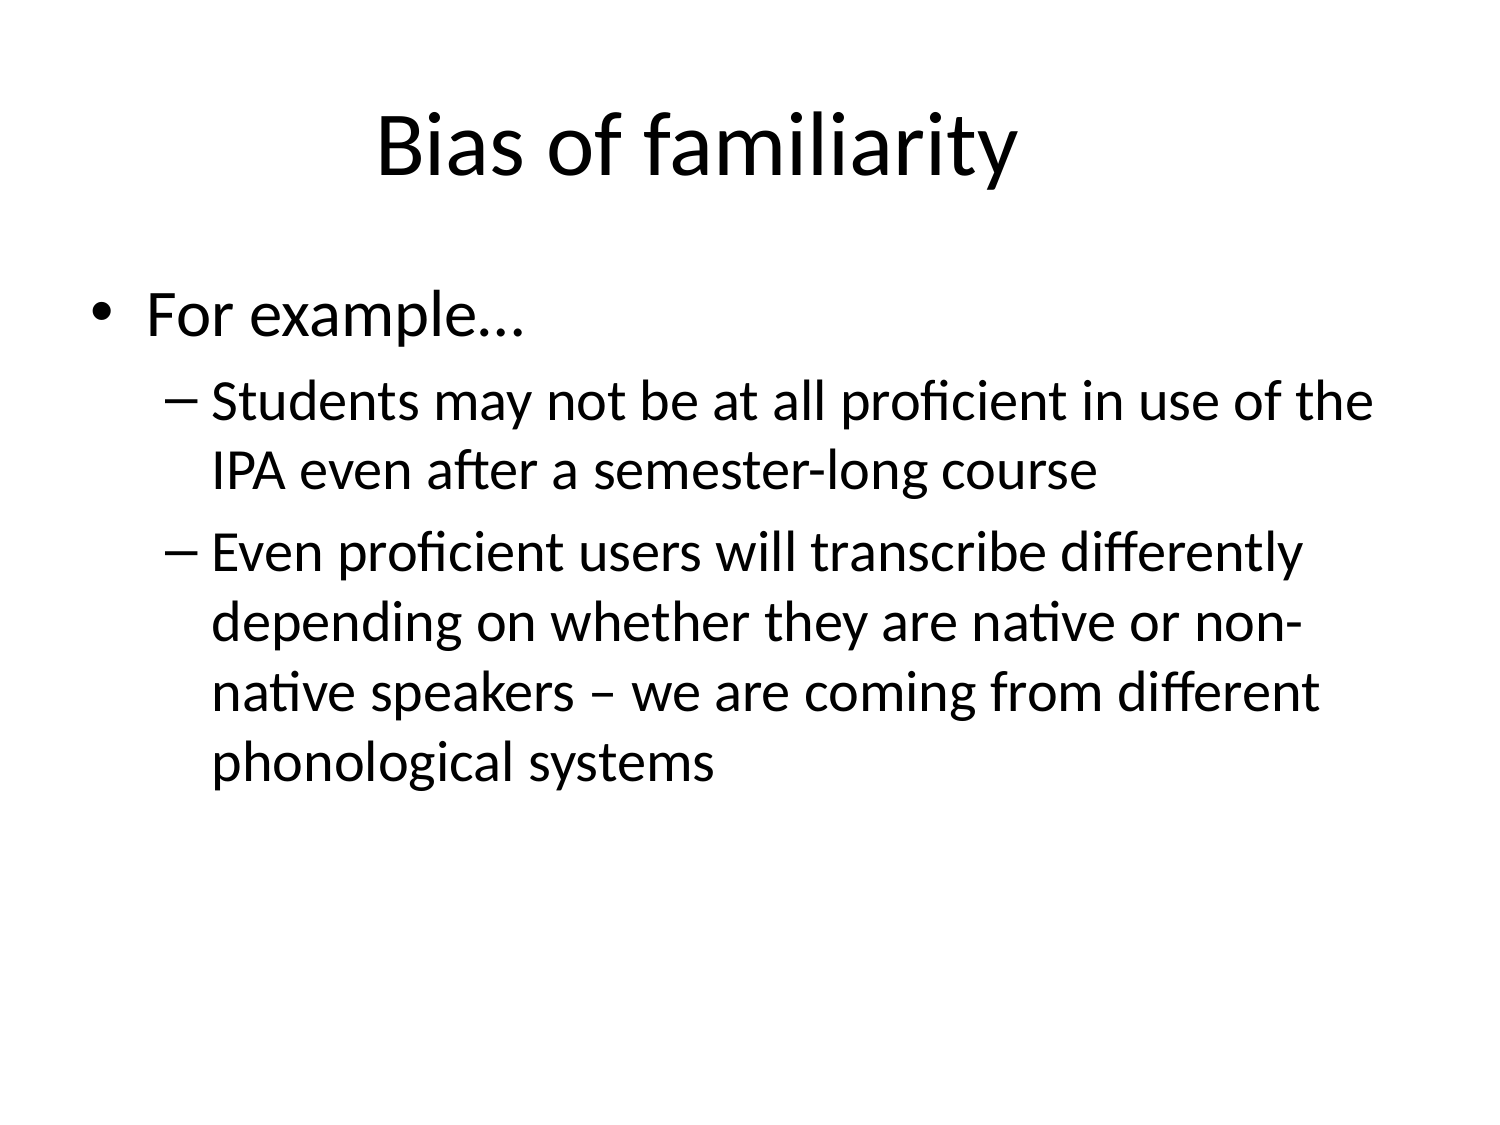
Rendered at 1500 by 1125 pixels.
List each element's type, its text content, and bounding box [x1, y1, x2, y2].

list For example… Students may not be at all proficient in use of the IPA even after a semester-long course Even proficient users will transcribe differently depending on whether they are native or non-native speakers – we are coming from different phonological systems [75, 262, 1425, 1005]
title Bias of familiarity [75, 45, 1425, 233]
